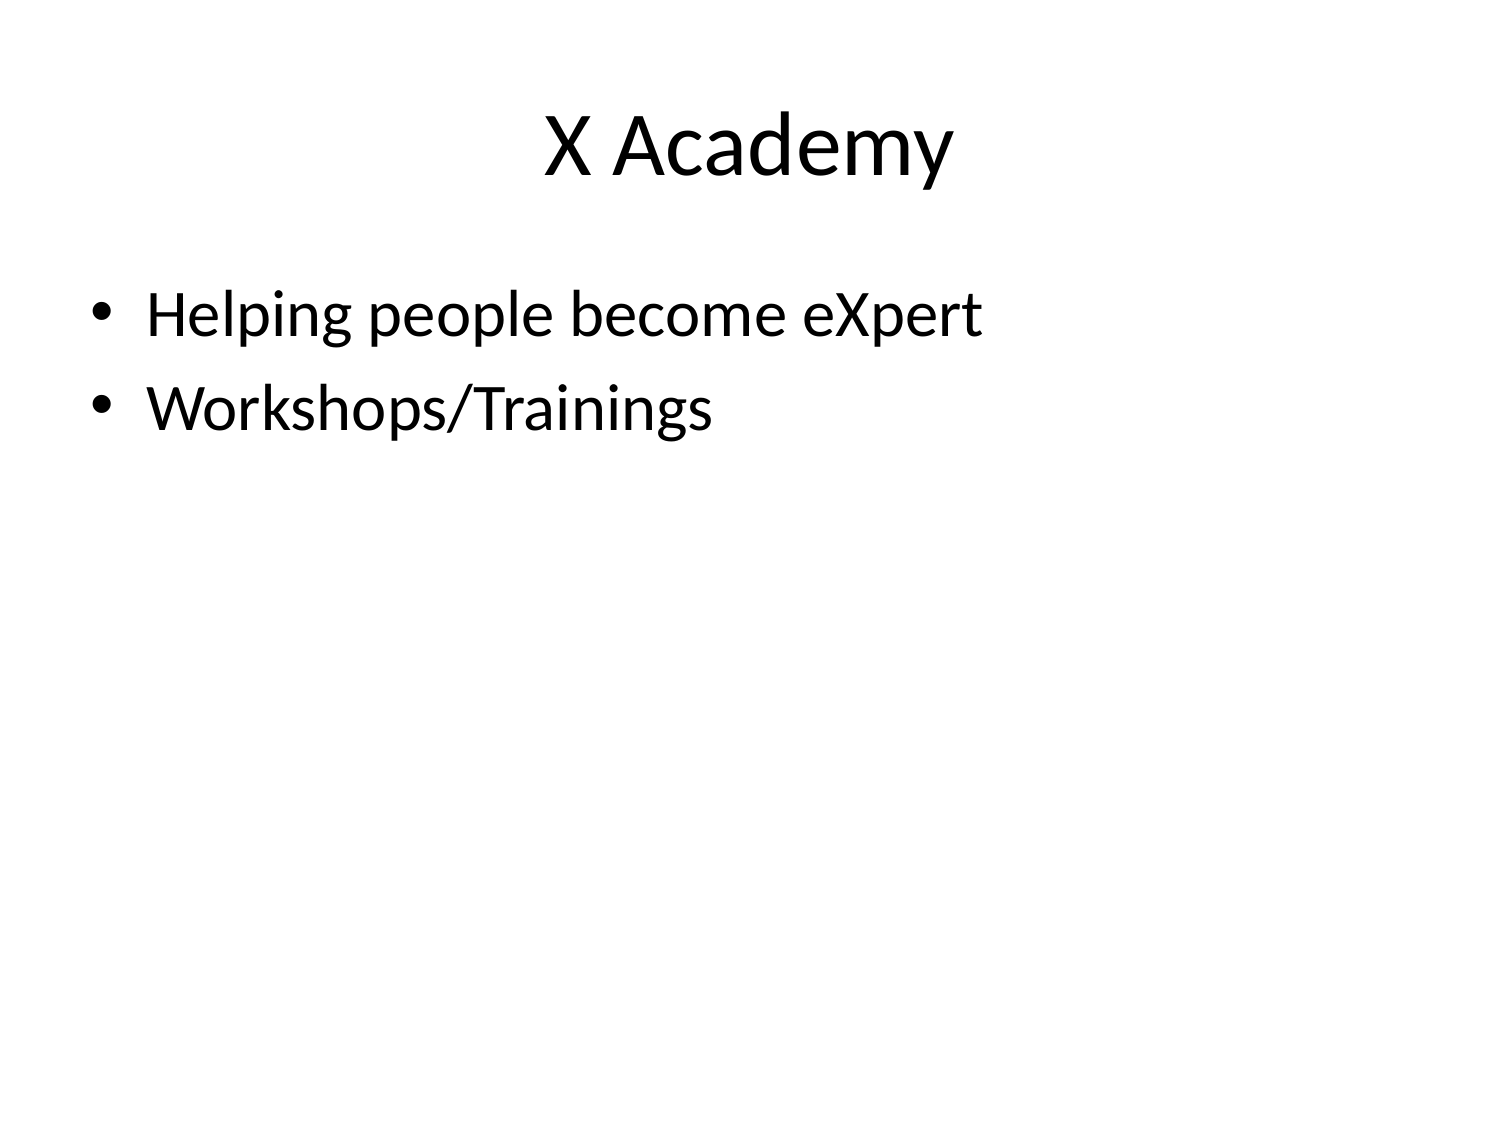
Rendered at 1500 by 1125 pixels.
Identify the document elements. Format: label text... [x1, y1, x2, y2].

list Helping people become eXpert Workshops/Trainings [75, 262, 1425, 1005]
title X Academy [75, 45, 1425, 233]
